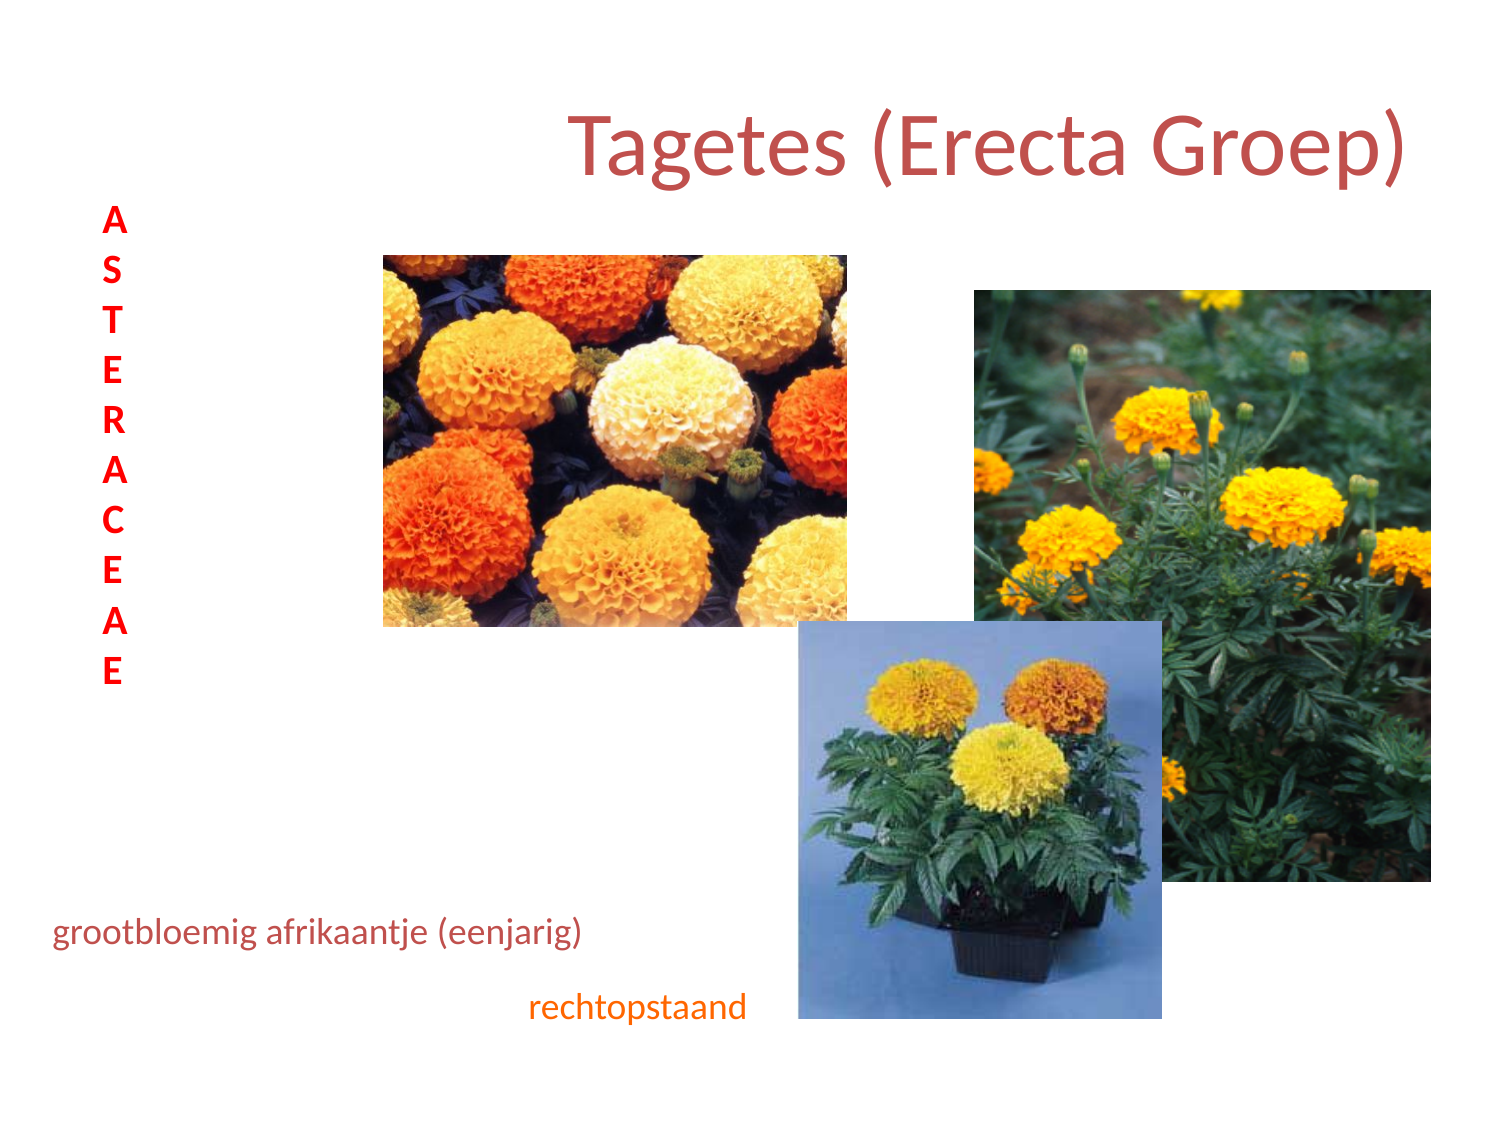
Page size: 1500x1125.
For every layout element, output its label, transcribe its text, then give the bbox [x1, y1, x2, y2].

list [383, 255, 847, 627]
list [796, 621, 1162, 1019]
text_box rechtopstaand [50, 974, 763, 1035]
title Tagetes (Erecta Groep) [75, 45, 1425, 233]
text_box ASTERACEAE [87, 184, 150, 700]
picture [974, 290, 1432, 882]
text_box grootbloemig afrikaantje (eenjarig) [37, 899, 791, 960]
